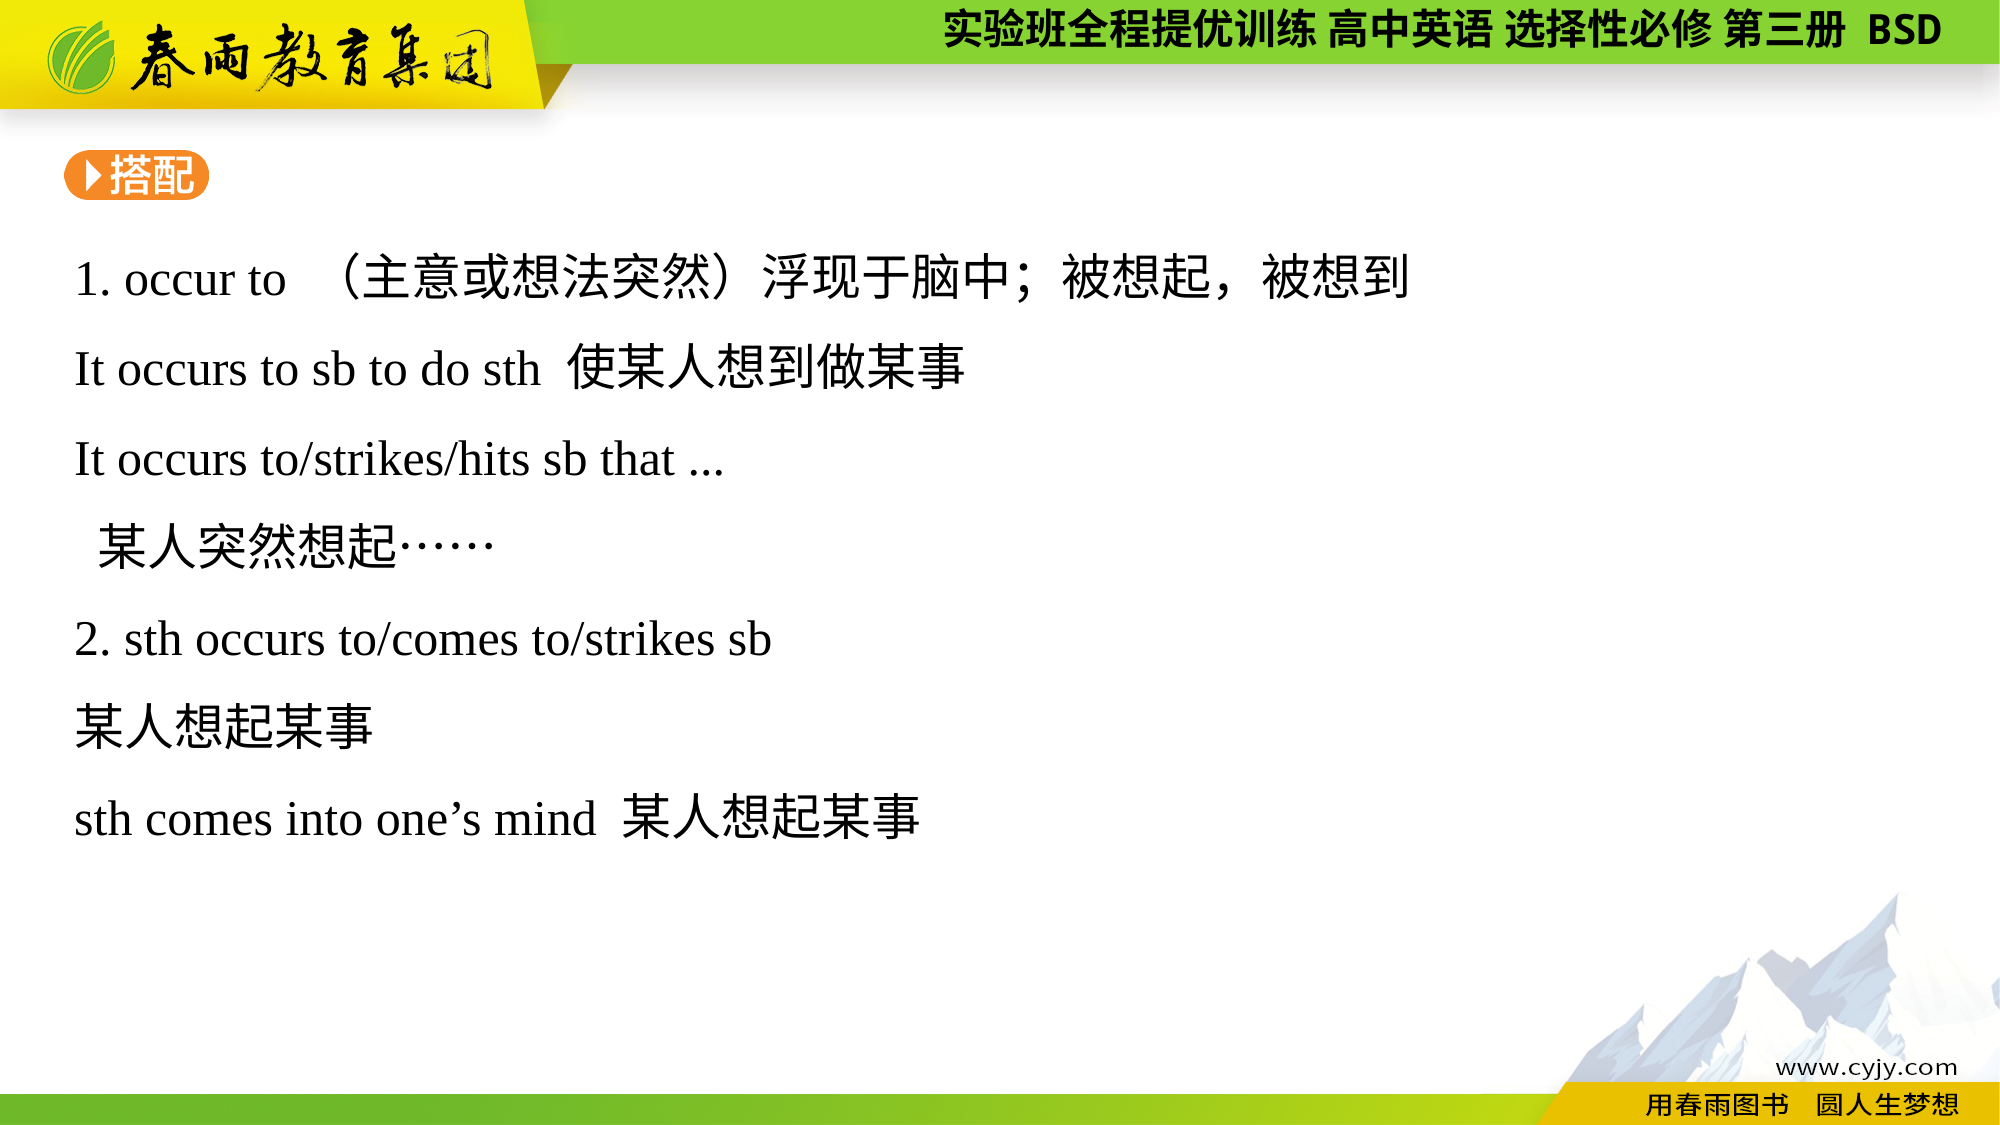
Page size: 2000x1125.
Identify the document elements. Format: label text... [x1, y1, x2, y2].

picture [0, 0, 2000, 1125]
list 1. occur to （主意或想法突然）浮现于脑中；被想起，被想到 It occurs to sb to do sth 使某人想到做某事 It occurs to/strikes/hits sb that ... 某人突然想起…… 2. sth occurs to/comes to/strikes sb 某人想起某事 sth comes into one’s mind 某人想起某事 [59, 208, 1944, 848]
